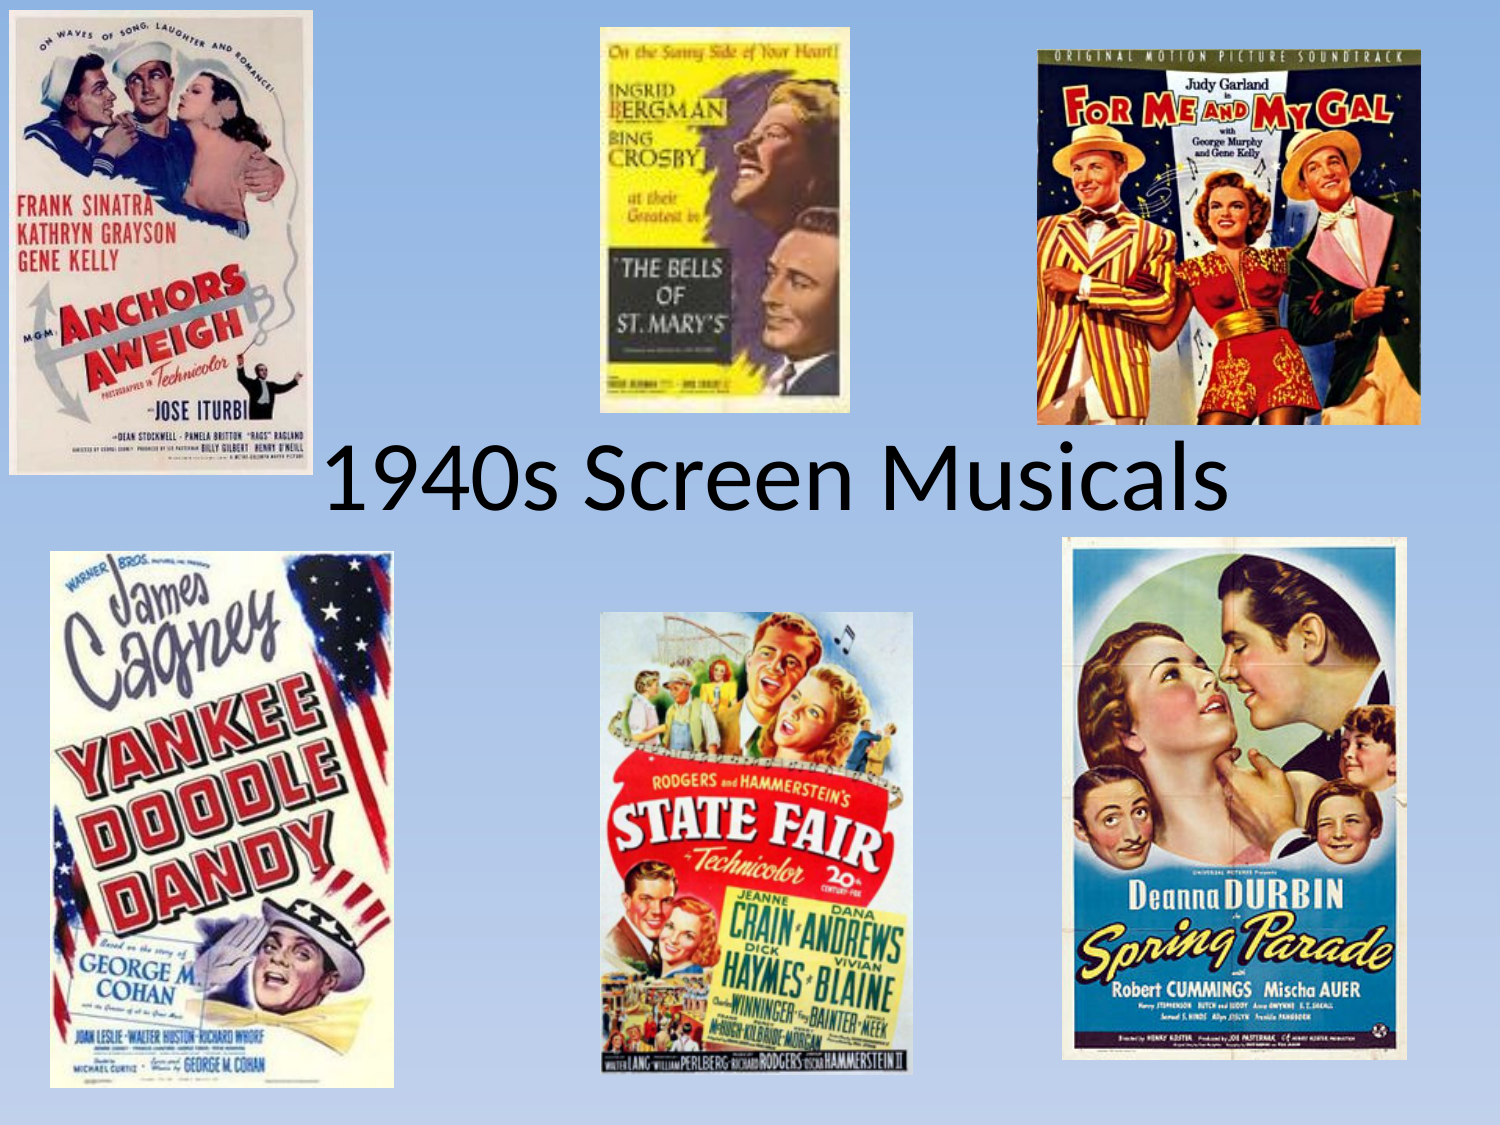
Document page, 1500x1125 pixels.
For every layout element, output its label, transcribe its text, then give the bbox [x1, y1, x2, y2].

picture [49, 551, 394, 1088]
title 1940s Screen Musicals [137, 349, 1413, 591]
picture [1062, 537, 1407, 1060]
picture [1037, 49, 1421, 426]
picture [599, 27, 851, 413]
picture [599, 612, 913, 1076]
picture [9, 10, 313, 476]
